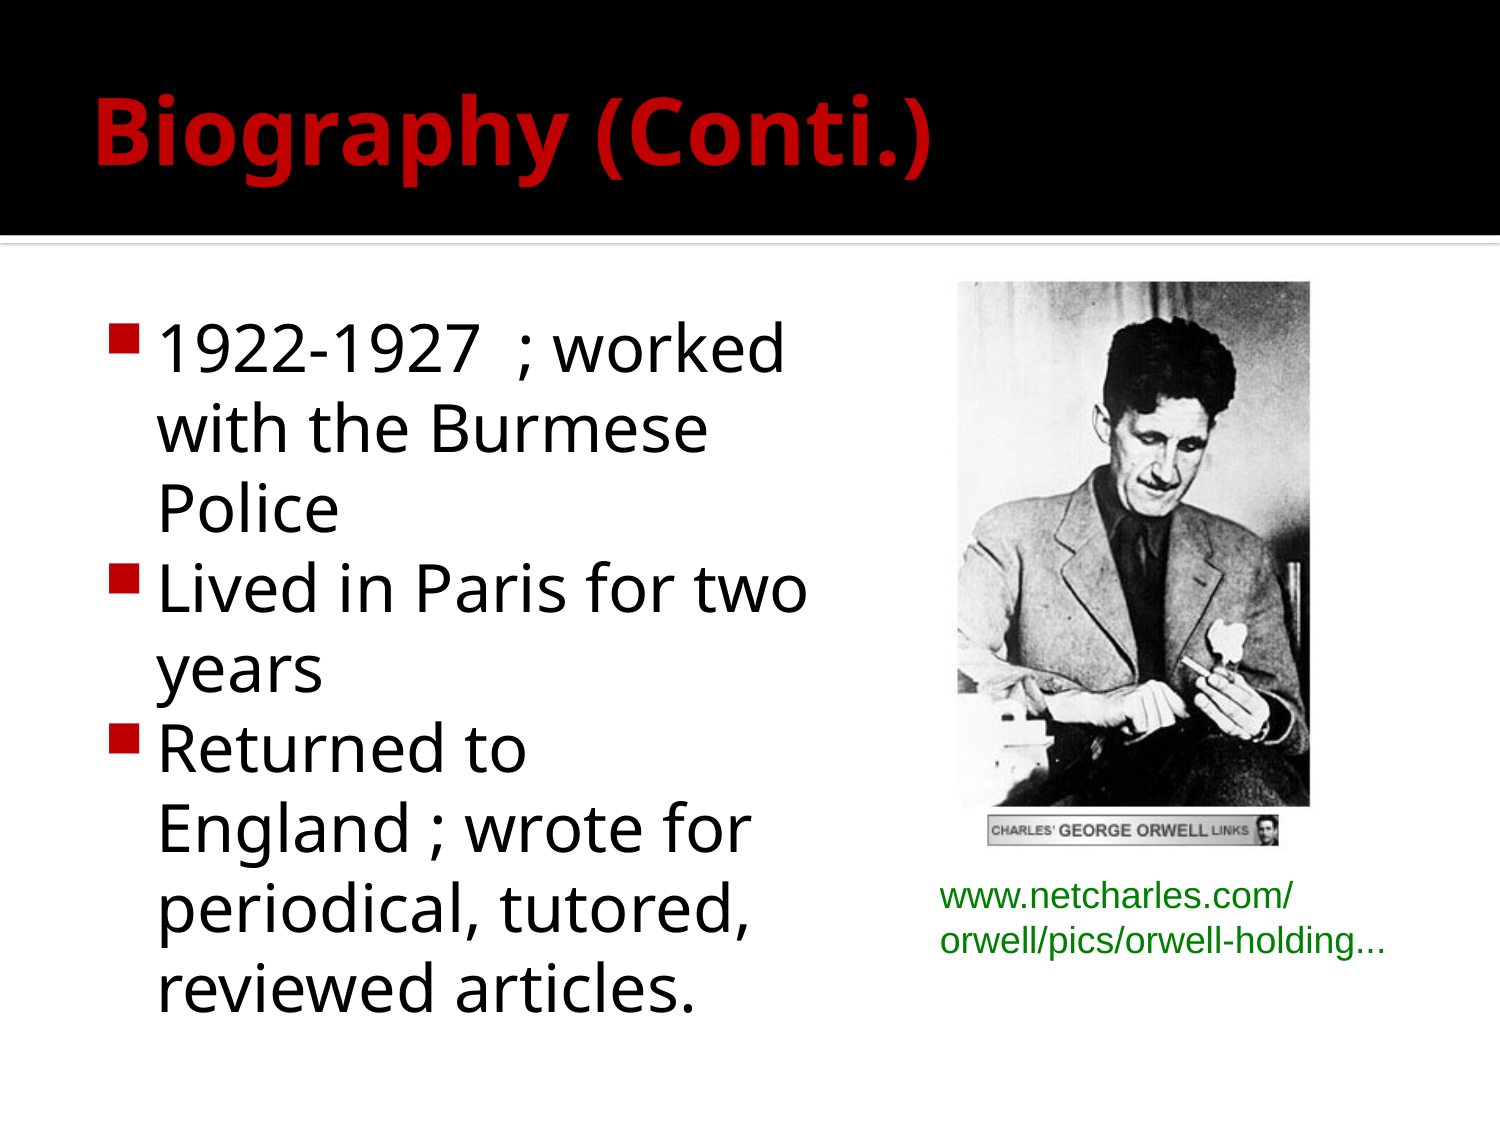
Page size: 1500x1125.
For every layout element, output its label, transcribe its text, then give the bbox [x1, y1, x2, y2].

list 1922-1927 ; worked with the Burmese Police Lived in Paris for two years Returned to England ; wrote for periodical, tutored, reviewed articles. [75, 291, 838, 1063]
title Biography (Conti.) [75, 25, 1425, 231]
text_box www.netcharles.com/orwell/pics/orwell-holding... [924, 863, 1413, 968]
picture [949, 274, 1318, 854]
